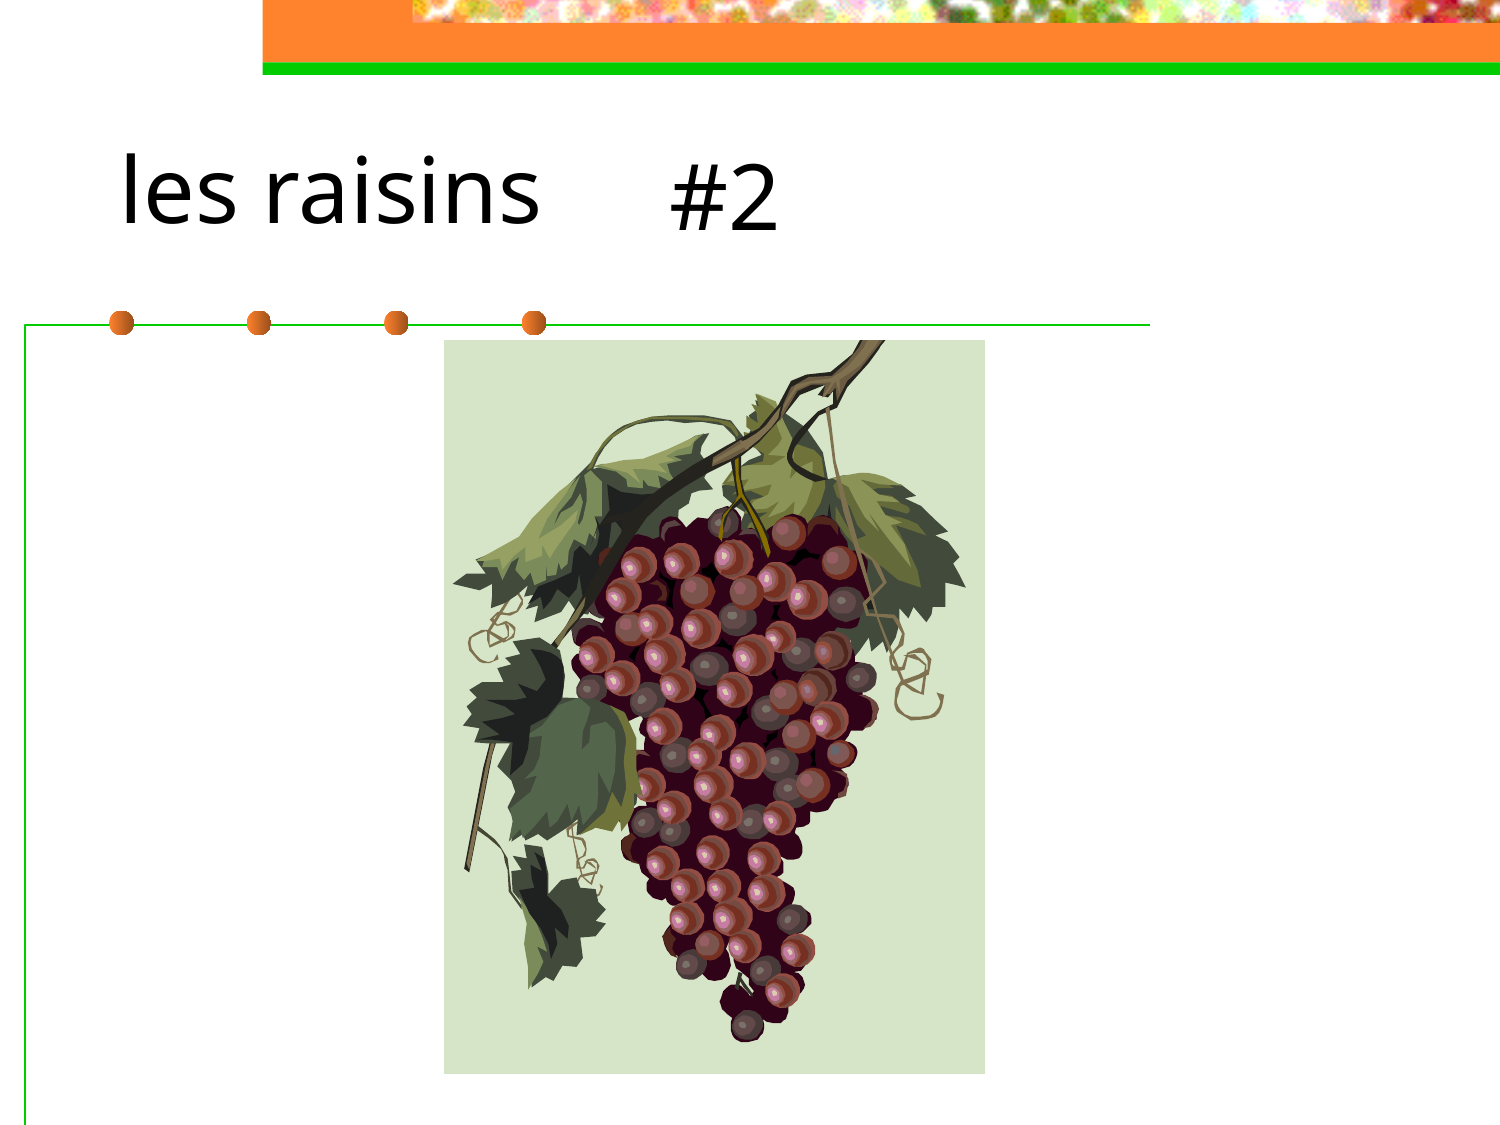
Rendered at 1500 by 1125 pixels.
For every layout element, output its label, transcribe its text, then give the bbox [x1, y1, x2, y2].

picture [412, 0, 1500, 23]
text_box les raisins [62, 124, 600, 250]
picture [440, 337, 988, 1077]
title #2 [87, 99, 1363, 288]
